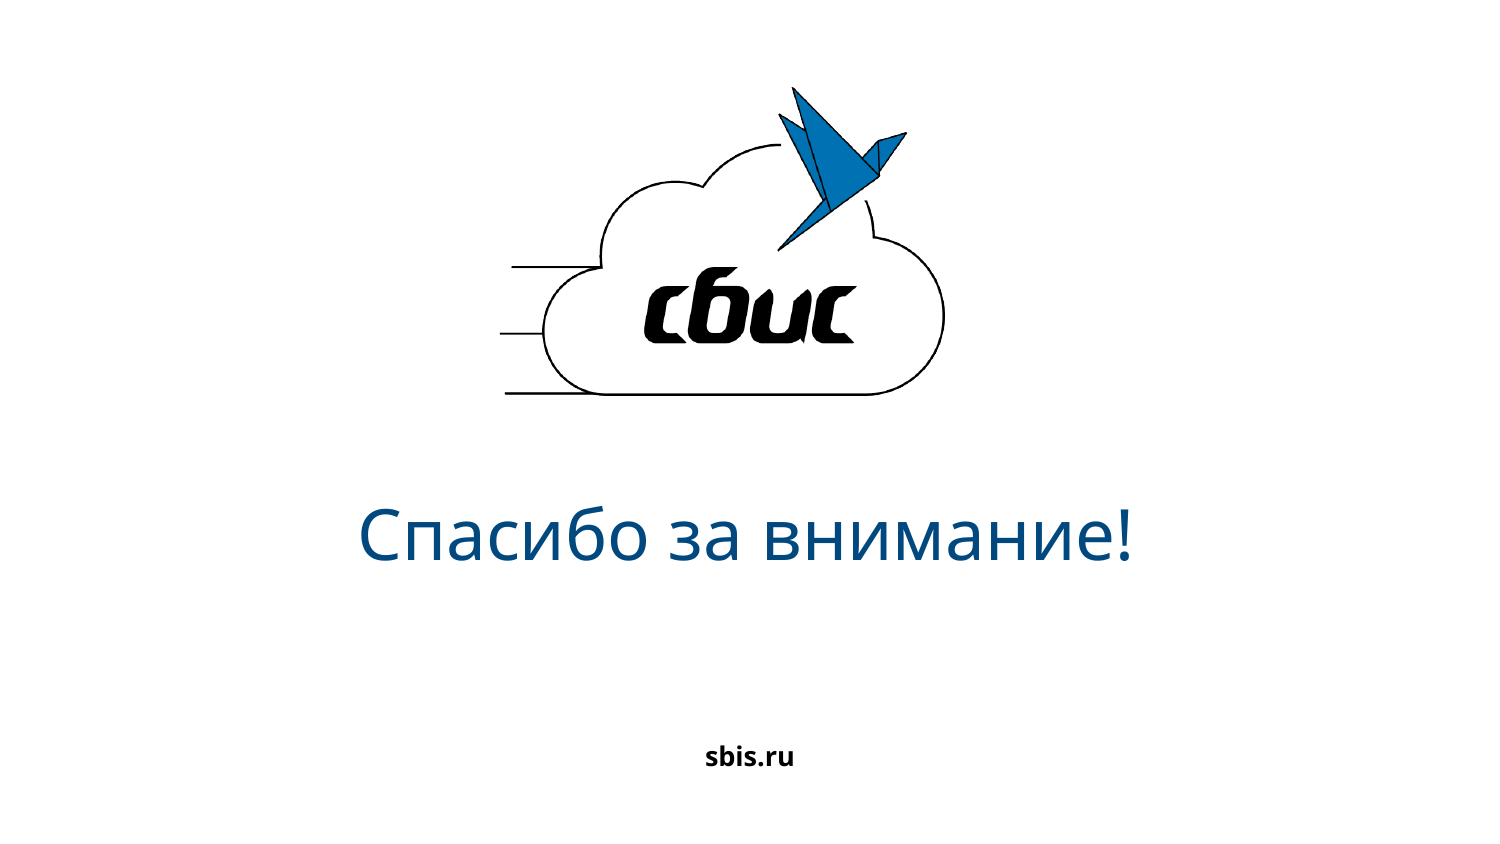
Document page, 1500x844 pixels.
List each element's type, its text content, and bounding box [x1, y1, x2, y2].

text_box Спасибо за внимание! [119, 473, 1374, 582]
picture [497, 77, 948, 398]
text_box sbis.ru [68, 634, 1432, 779]
